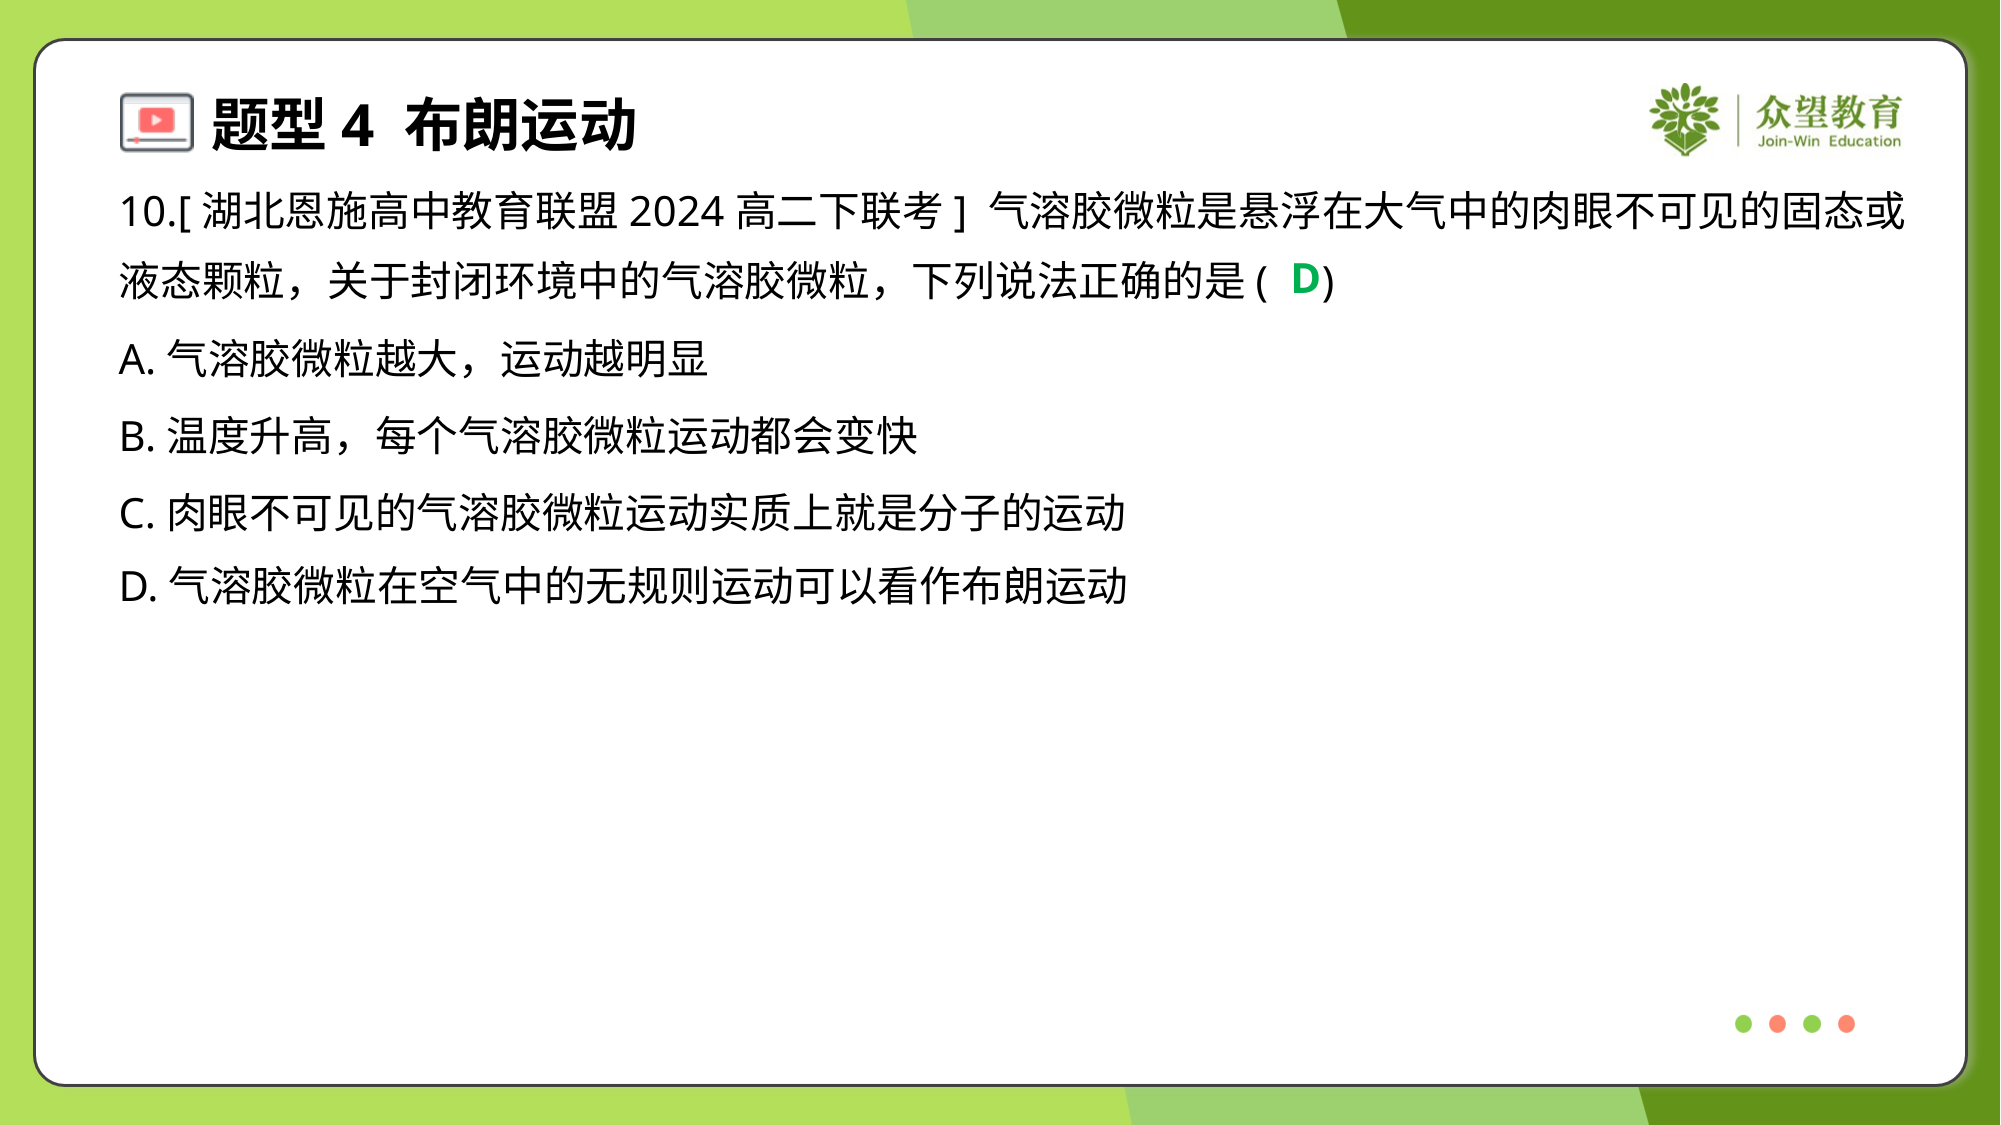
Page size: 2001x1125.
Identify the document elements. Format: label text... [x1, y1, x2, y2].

picture [0, 0, 2000, 1125]
text_box 10.[湖北恩施高中教育联盟2024高二下联考] 气溶胶微粒是悬浮在大气中的肉眼不可见的固态或 液态颗粒，关于封闭环境中的气溶胶微粒，下列说法正确的是( ) [118, 159, 1883, 298]
text_box D [1274, 231, 1338, 296]
text_box A.气溶胶微粒越大，运动越明显 B.温度升高，每个气溶胶微粒运动都会变快 C.肉眼不可见的气溶胶微粒运动实质上就是分子的运动 D.气溶胶微粒在空气中的无规则运动可以看作布朗运动 [118, 307, 1883, 603]
